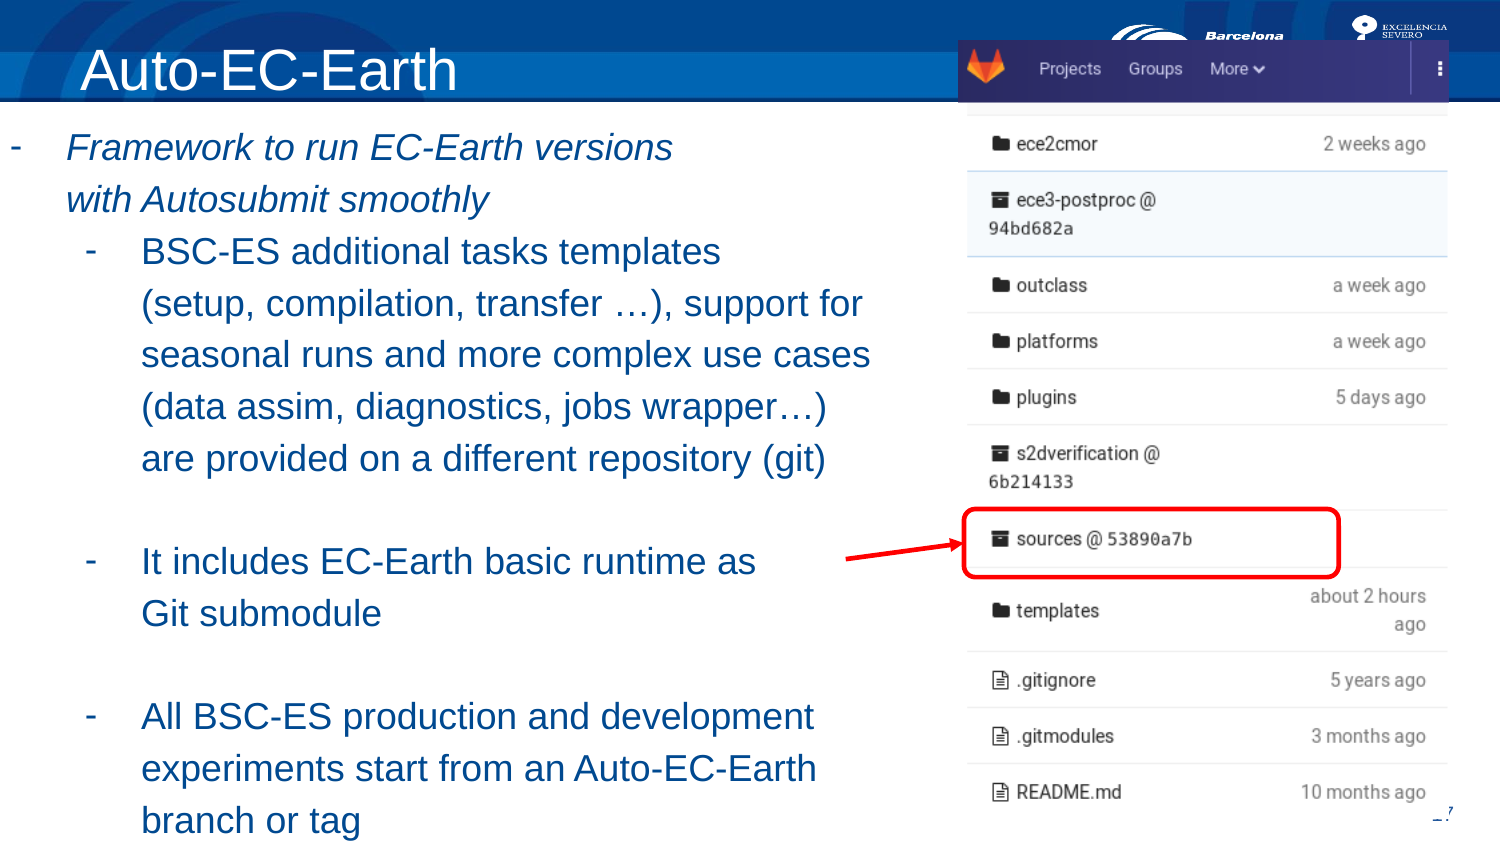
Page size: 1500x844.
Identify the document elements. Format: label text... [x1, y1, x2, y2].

picture [0, 0, 1500, 819]
title Auto-EC-Earth [65, 17, 1081, 101]
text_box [845, 542, 965, 560]
list Framework to run EC-Earth versions with Autosubmit smoothly BSC-ES additional tasks templates (setup, compilation, transfer …), support for seasonal runs and more complex use cases (data assim, diagnostics, jobs wrapper…) are provided on a different repository (git) It includes EC-Earth basic runtime as Git submodule All BSC-ES production and development experiments start from an Auto-EC-Earth branch or tag [0, 101, 953, 662]
